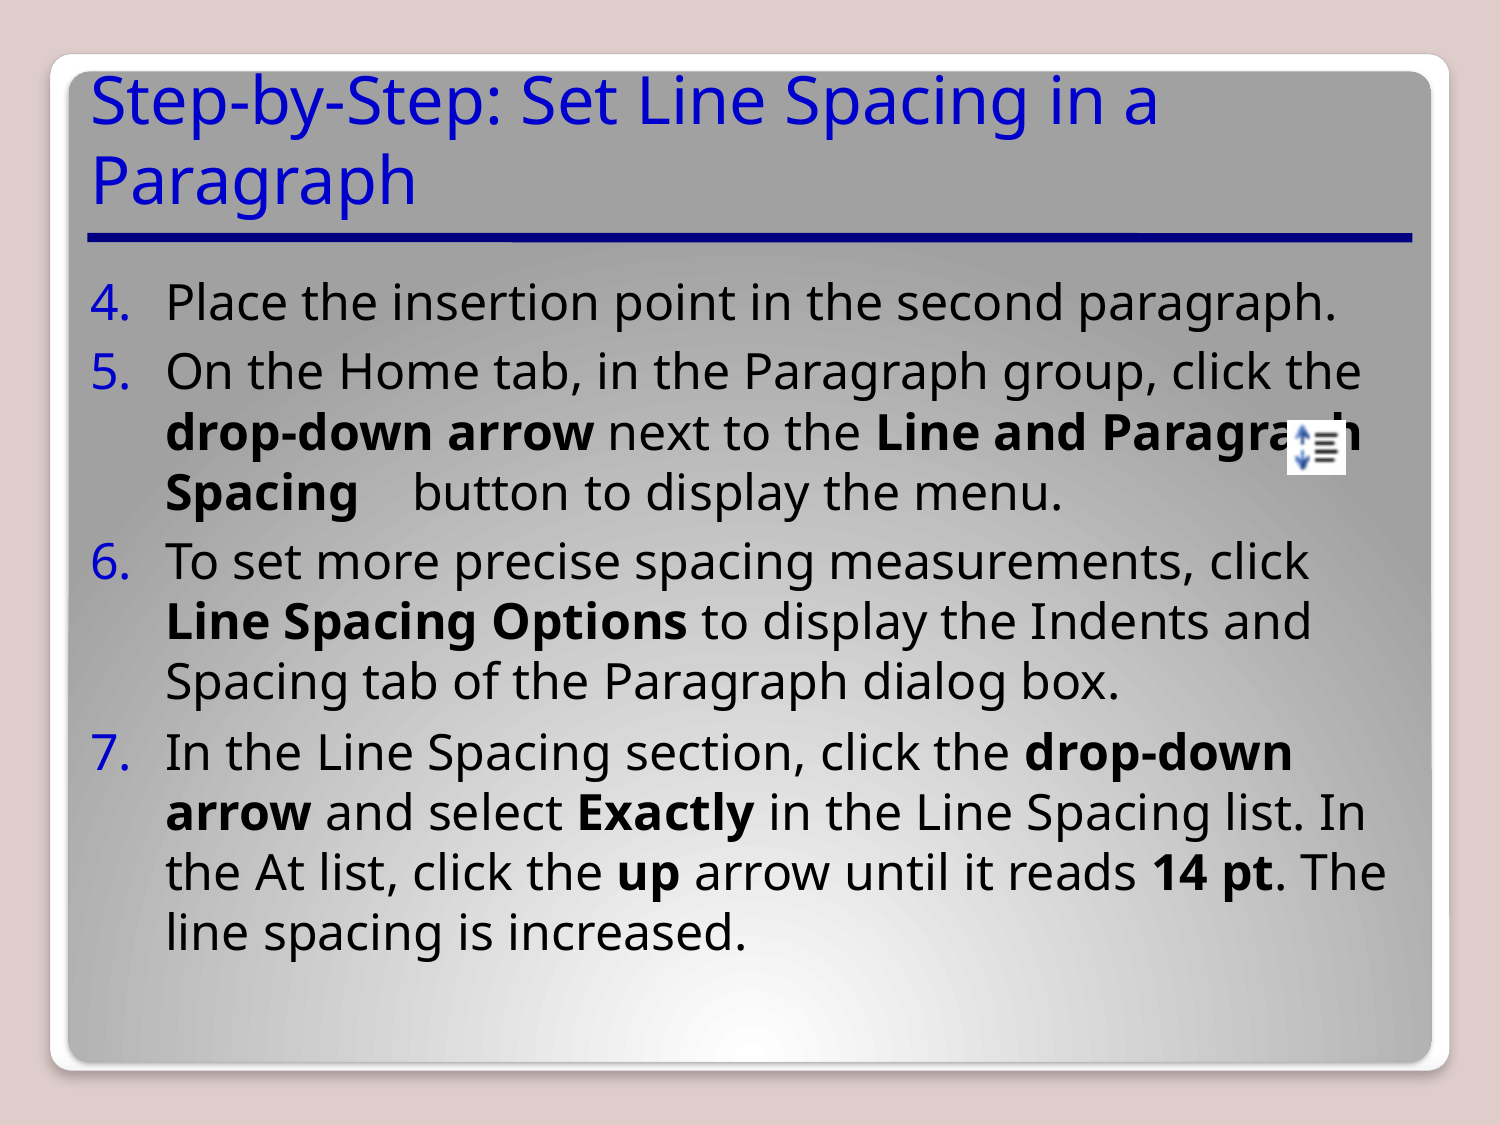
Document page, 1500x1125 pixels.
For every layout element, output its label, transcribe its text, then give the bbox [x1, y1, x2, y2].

picture [1287, 419, 1346, 476]
list Place the insertion point in the second paragraph. On the Home tab, in the Paragraph group, click the drop-down arrow next to the Line and Paragraph Spacing button to display the menu. To set more precise spacing measurements, click Line Spacing Options to display the Indents and Spacing tab of the Paragraph dialog box. In the Line Spacing section, click the drop-down arrow and select Exactly in the Line Spacing list. In the At list, click the up arrow until it reads 14 pt. The line spacing is increased. [75, 262, 1425, 1063]
title Step-by-Step: Set Line Spacing in a Paragraph [74, 74, 1426, 226]
